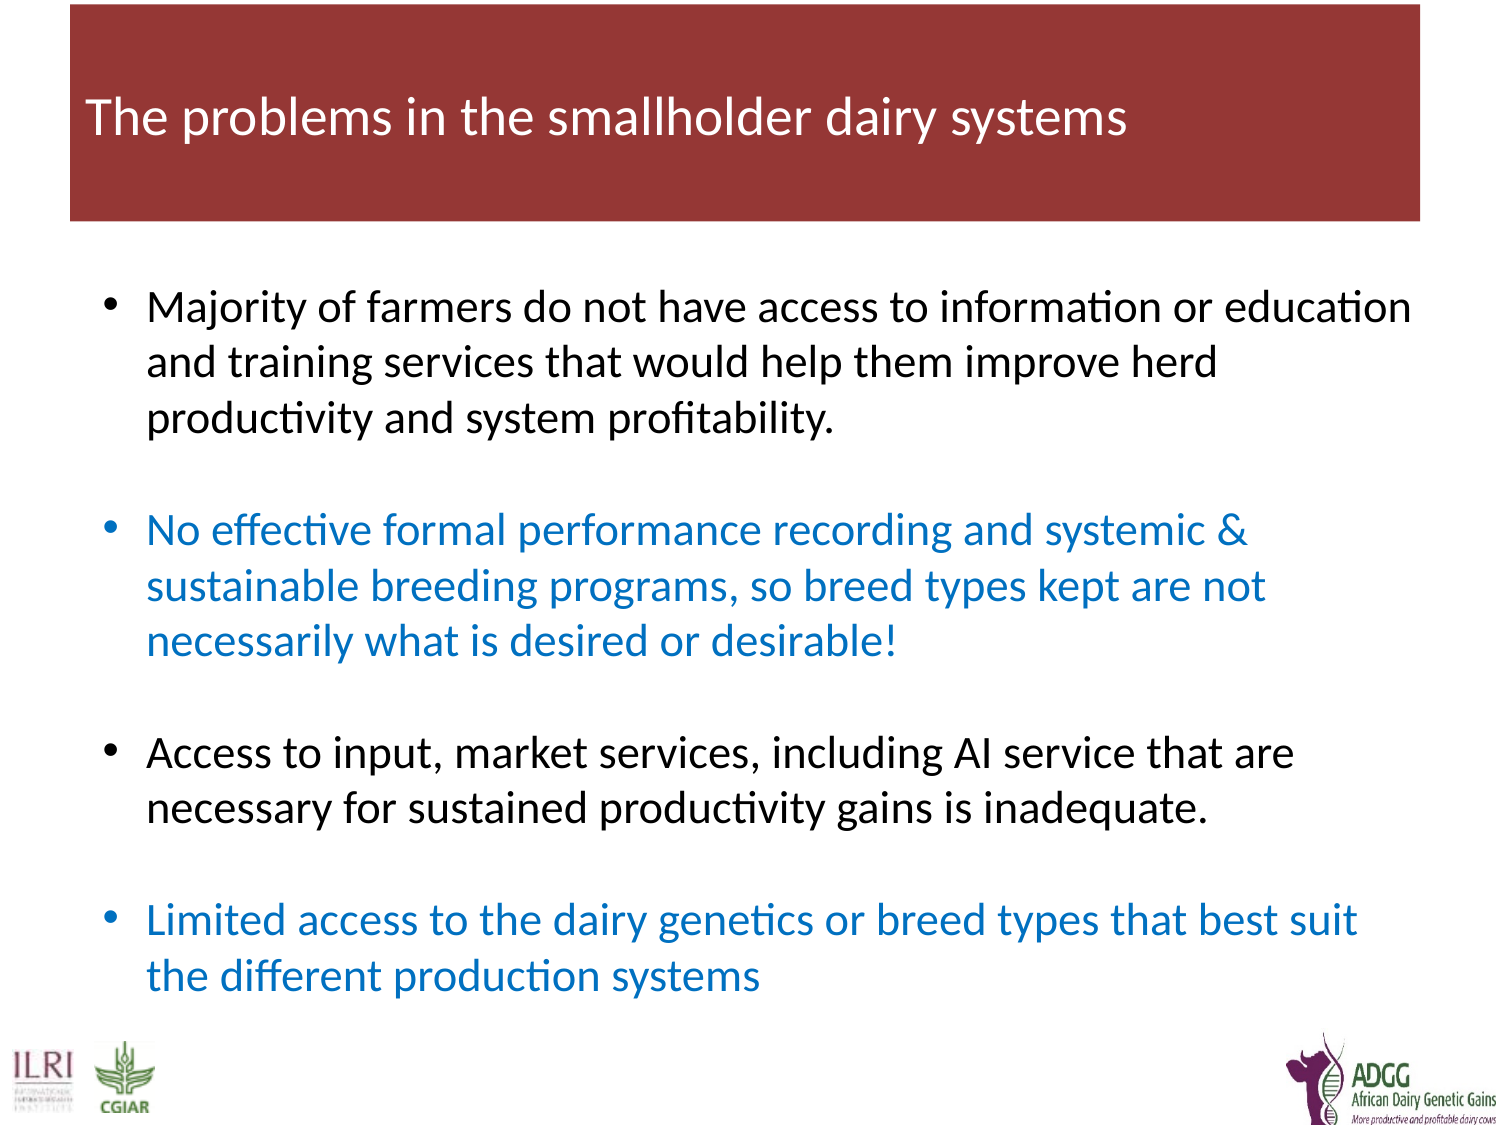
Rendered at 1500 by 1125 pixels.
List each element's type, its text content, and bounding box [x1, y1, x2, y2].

list Majority of farmers do not have access to information or education and training services that would help them improve herd productivity and system profitability. No effective formal performance recording and systemic & sustainable breeding programs, so breed types kept are not necessarily what is desired or desirable! Access to input, market services, including AI service that are necessary for sustained productivity gains is inadequate. Limited access to the dairy genetics or breed types that best suit the different production systems [87, 212, 1438, 1013]
title The problems in the smallholder dairy systems [70, 4, 1421, 222]
picture [1285, 1028, 1496, 1125]
picture [12, 1049, 74, 1113]
picture [94, 1041, 155, 1113]
